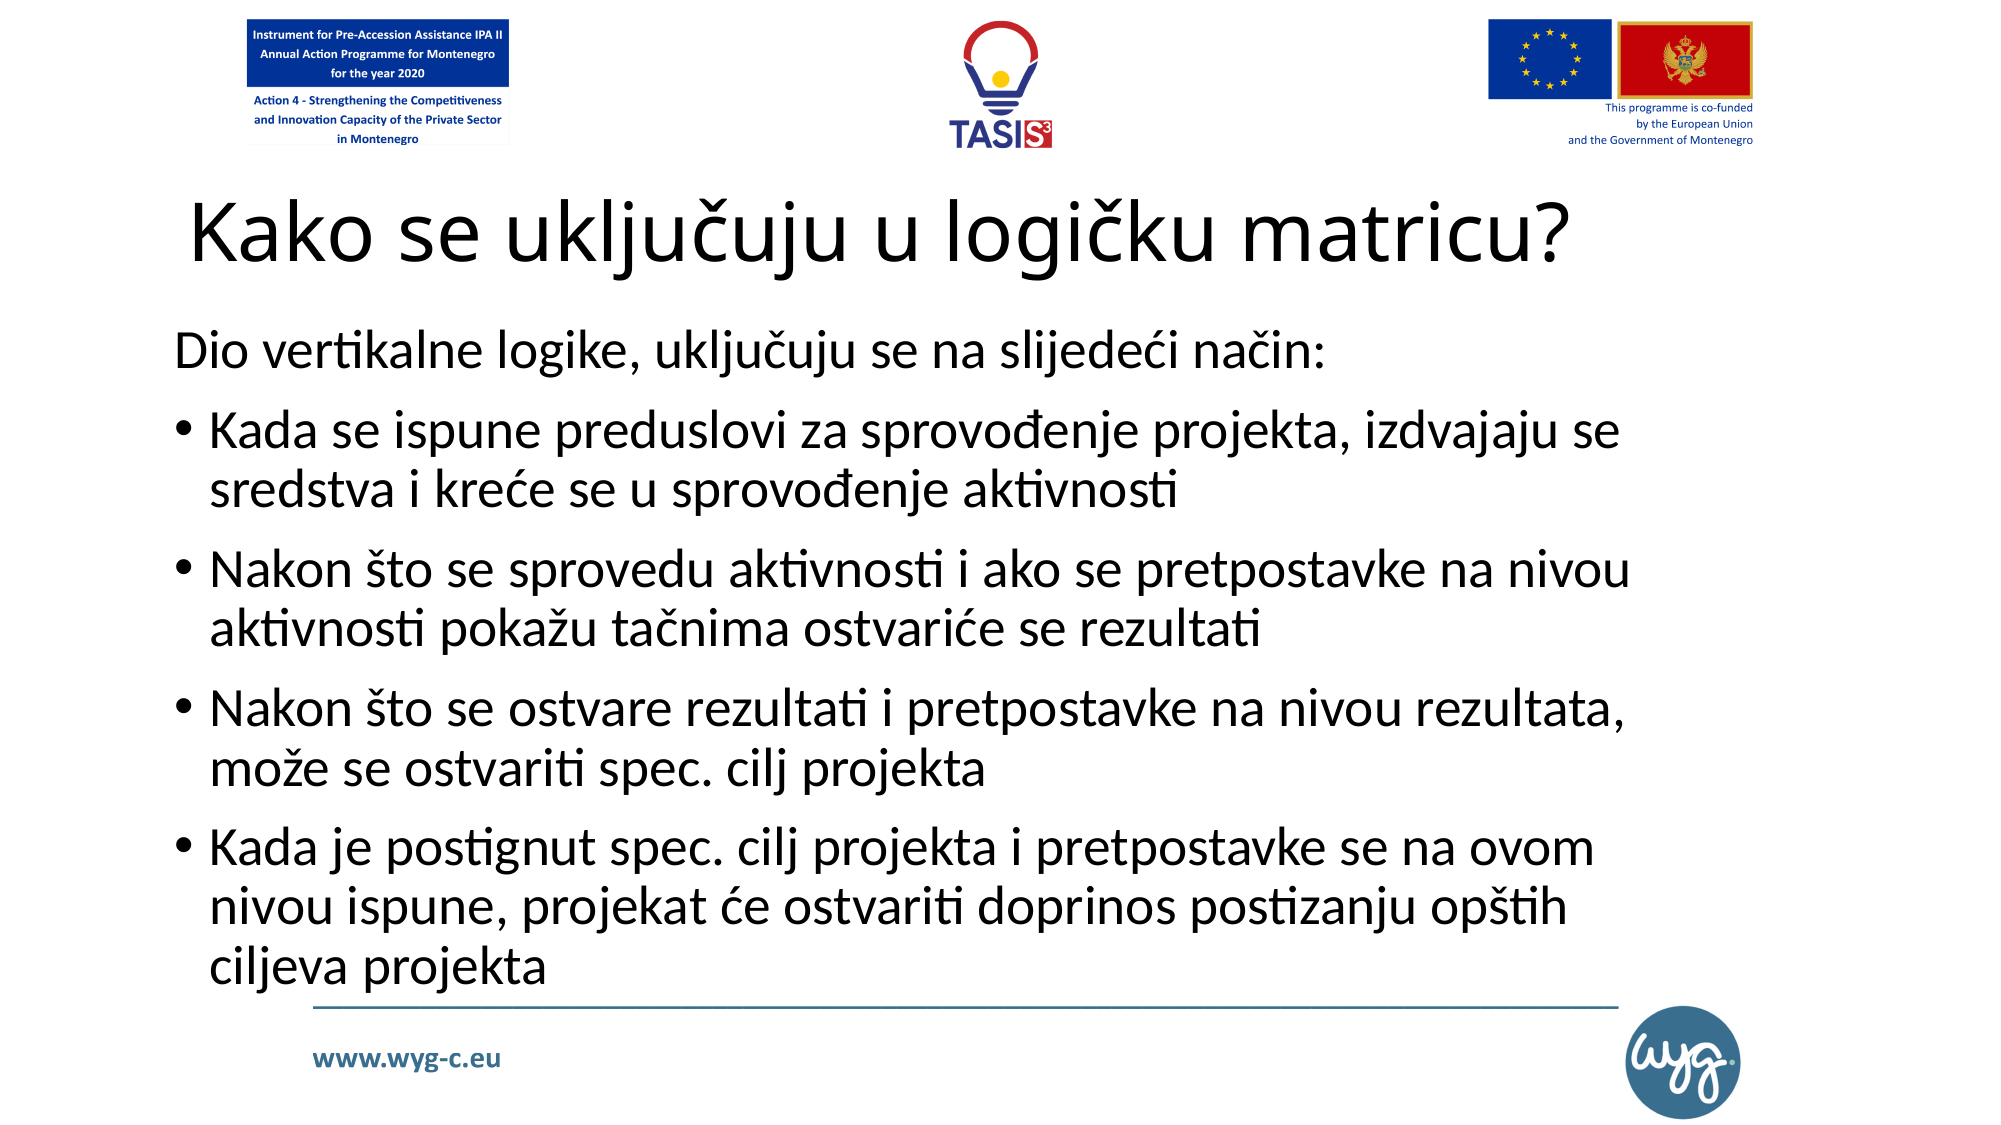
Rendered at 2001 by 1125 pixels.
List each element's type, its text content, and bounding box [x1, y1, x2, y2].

title Kako se uključuju u logičku matricu? [172, 182, 1594, 288]
list Dio vertikalne logike, uključuju se na slijedeći način: Kada se ispune preduslovi za sprovođenje projekta, izdvajaju se sredstva i kreće se u sprovođenje aktivnosti Nakon što se sprovedu aktivnosti i ako se pretpostavke na nivou aktivnosti pokažu tačnima ostvariće se rezultati Nakon što se ostvare rezultati i pretpostavke na nivou rezultata, može se ostvariti spec. cilj projekta Kada je postignut spec. cilj projekta i pretpostavke se na ovom nivou ispune, projekat će ostvariti doprinos postizanju opštih ciljeva projekta [159, 313, 1724, 1005]
picture [312, 1000, 1743, 1125]
picture [246, 19, 1753, 149]
